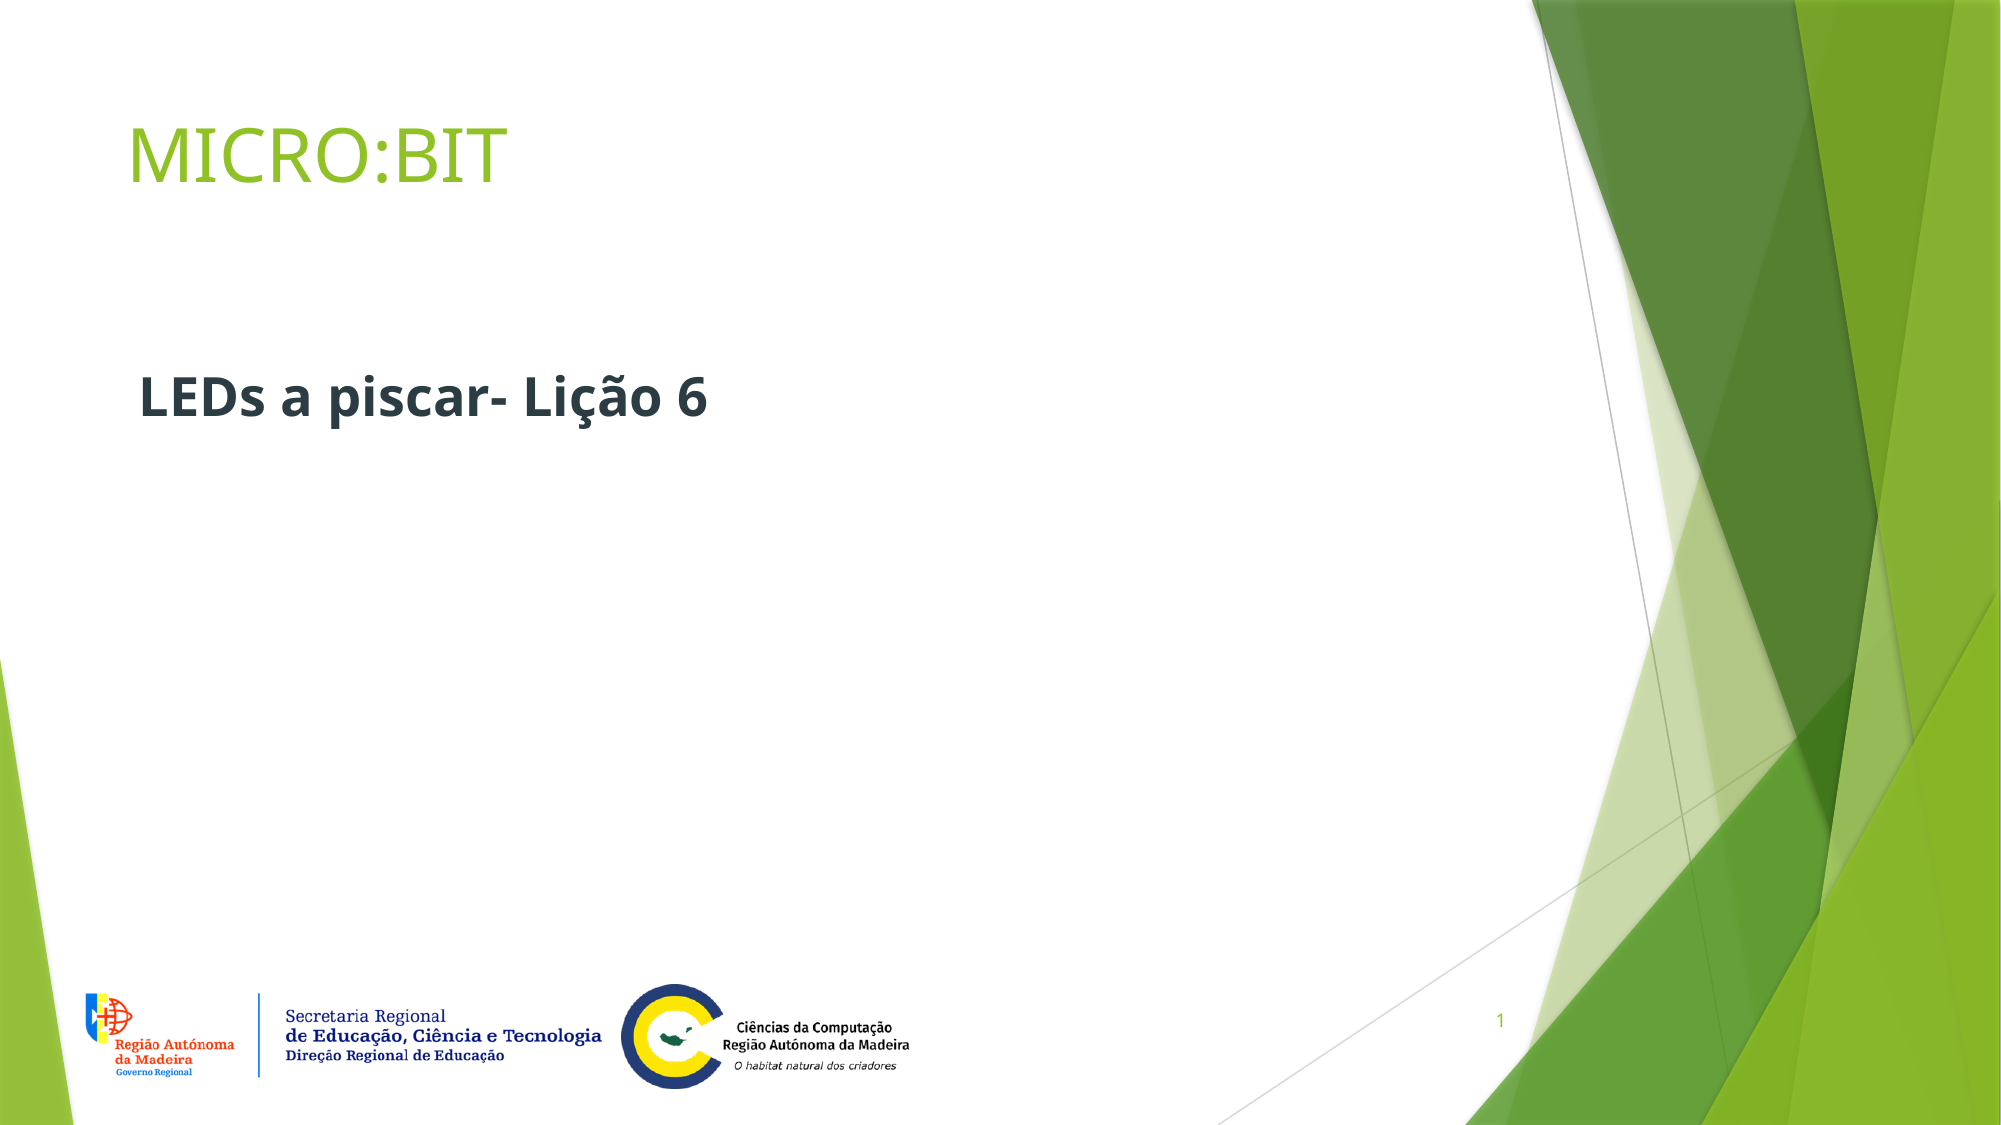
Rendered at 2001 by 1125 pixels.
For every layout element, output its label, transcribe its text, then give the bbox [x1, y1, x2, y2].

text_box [76, 983, 910, 1090]
slide_number 1 [1409, 991, 1522, 1051]
title MICRO:BIT [111, 99, 1522, 317]
list LEDs a piscar- Lição 6 [111, 354, 1522, 992]
